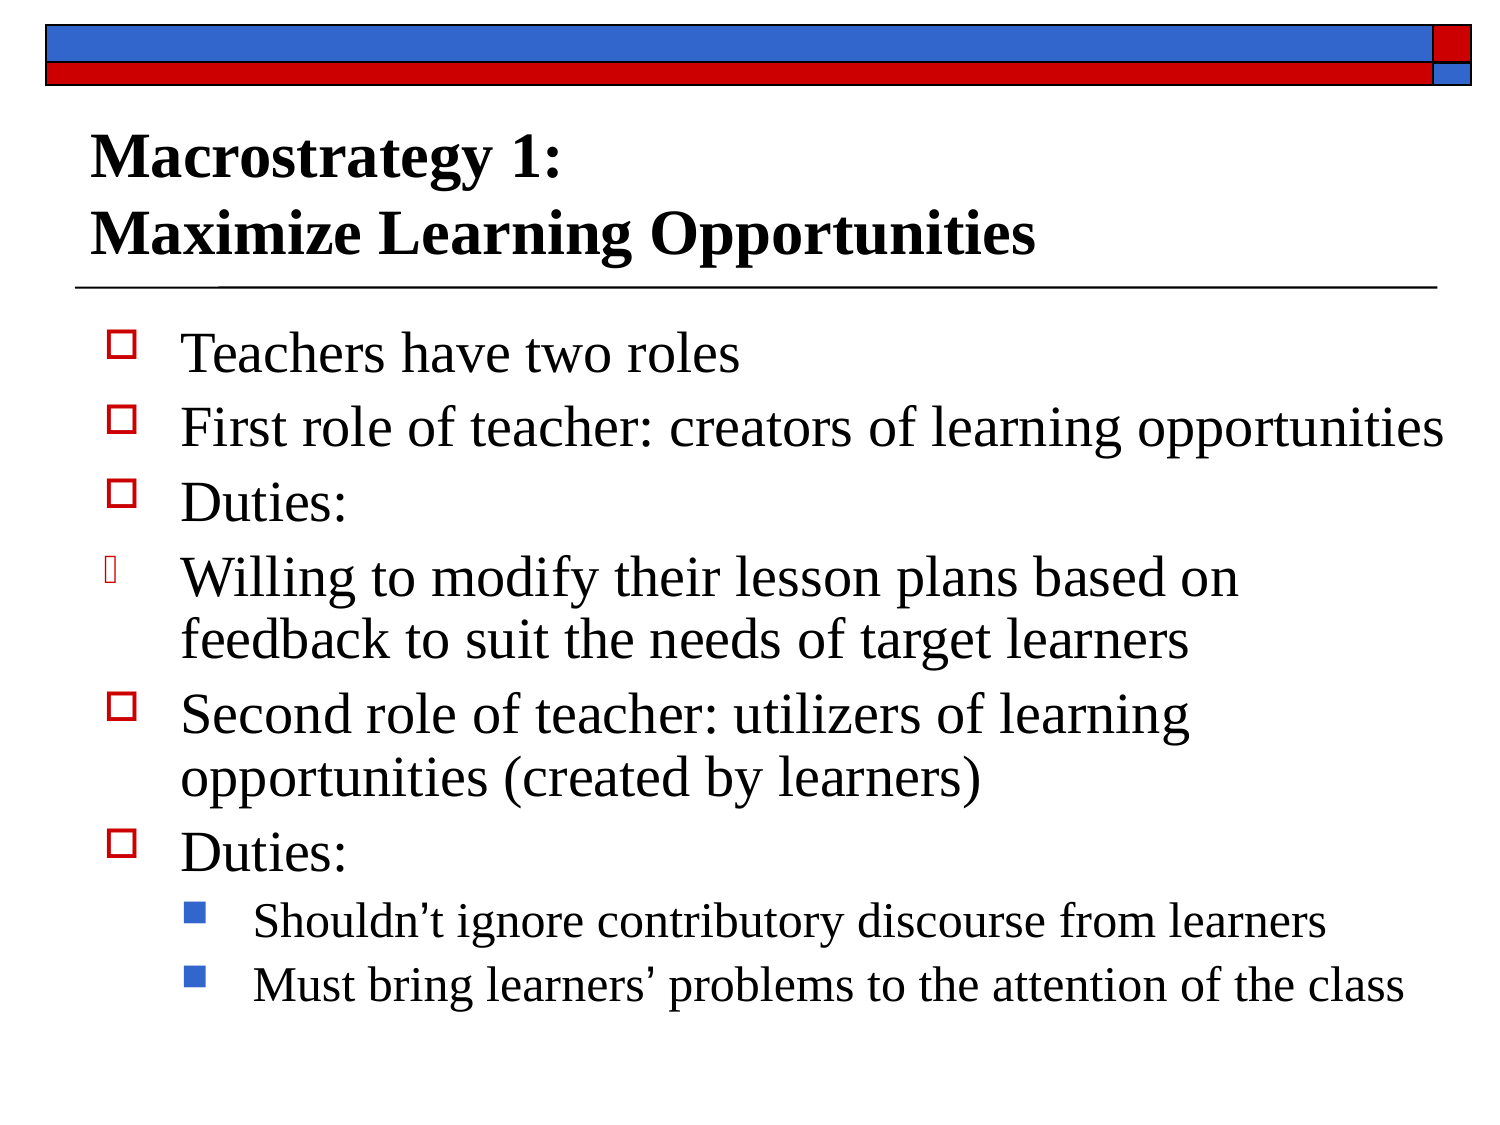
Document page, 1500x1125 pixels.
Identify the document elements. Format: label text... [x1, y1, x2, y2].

list Teachers have two roles First role of teacher: creators of learning opportunities Duties: Willing to modify their lesson plans based on feedback to suit the needs of target learners Second role of teacher: utilizers of learning opportunities (created by learners) Duties: Shouldn’t ignore contributory discourse from learners Must bring learners’ problems to the attention of the class [88, 314, 1471, 1083]
title Macrostrategy 1: Maximize Learning Opportunities [74, 87, 1426, 276]
